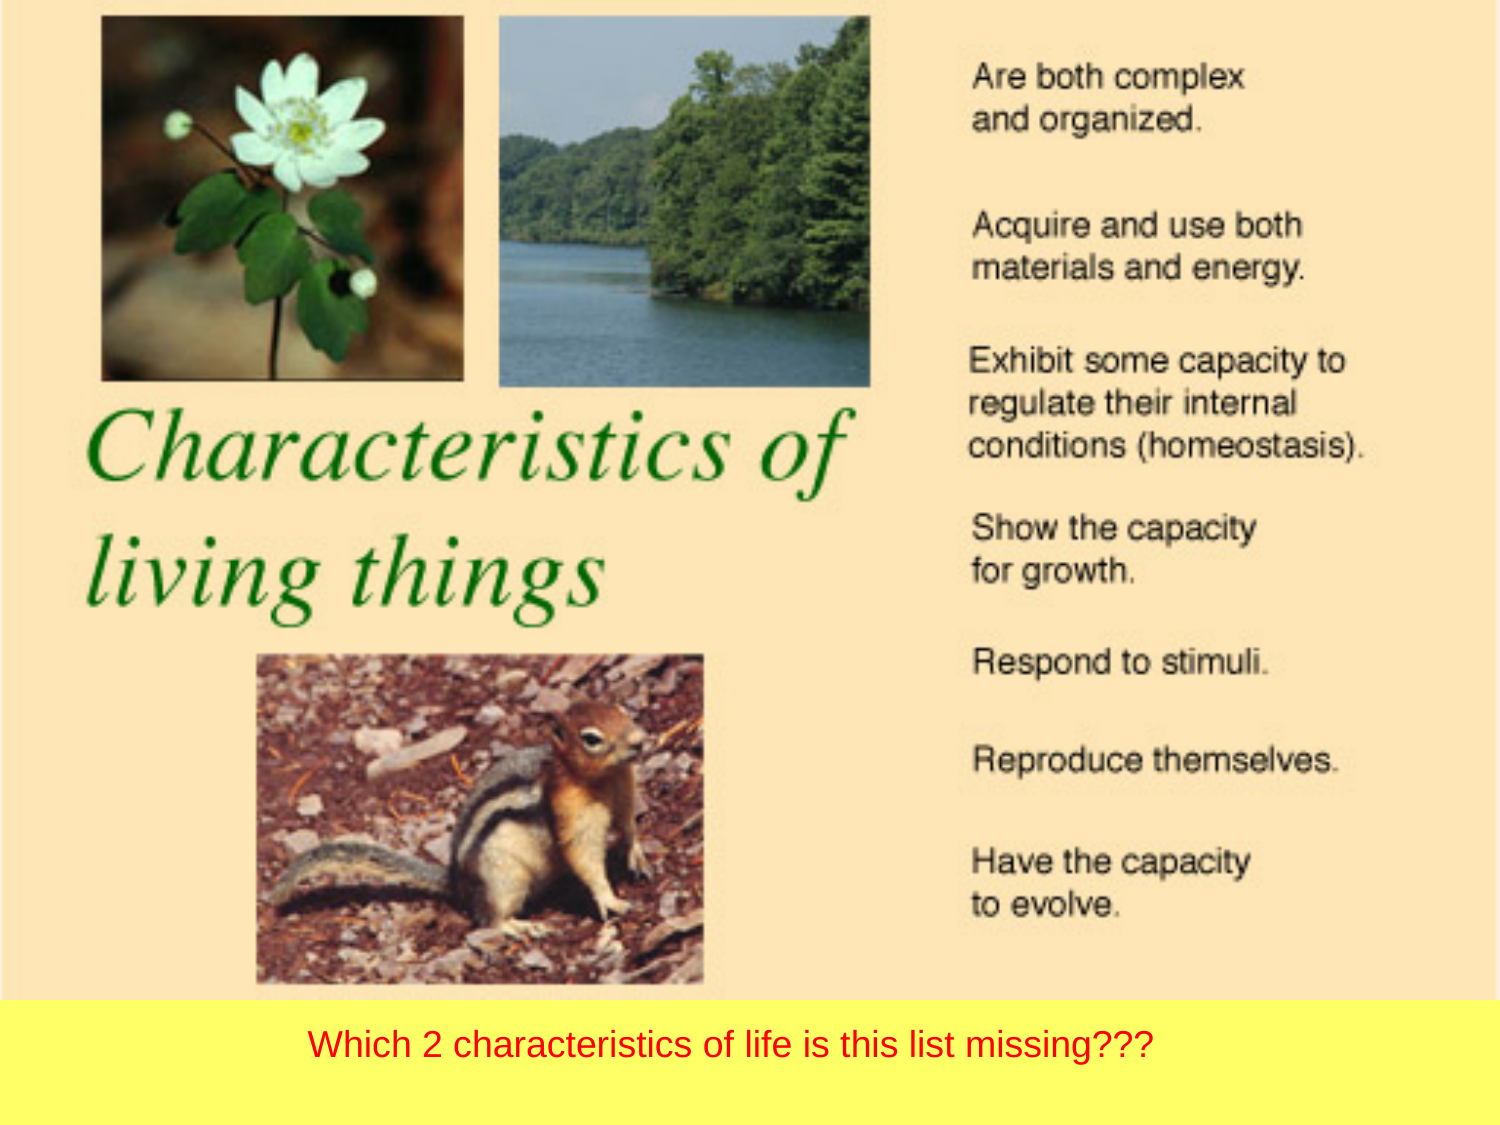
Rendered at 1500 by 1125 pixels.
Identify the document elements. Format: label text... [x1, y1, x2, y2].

text_box Which 2 characteristics of life is this list missing??? [37, 1012, 1425, 1073]
picture [0, 0, 1500, 1001]
